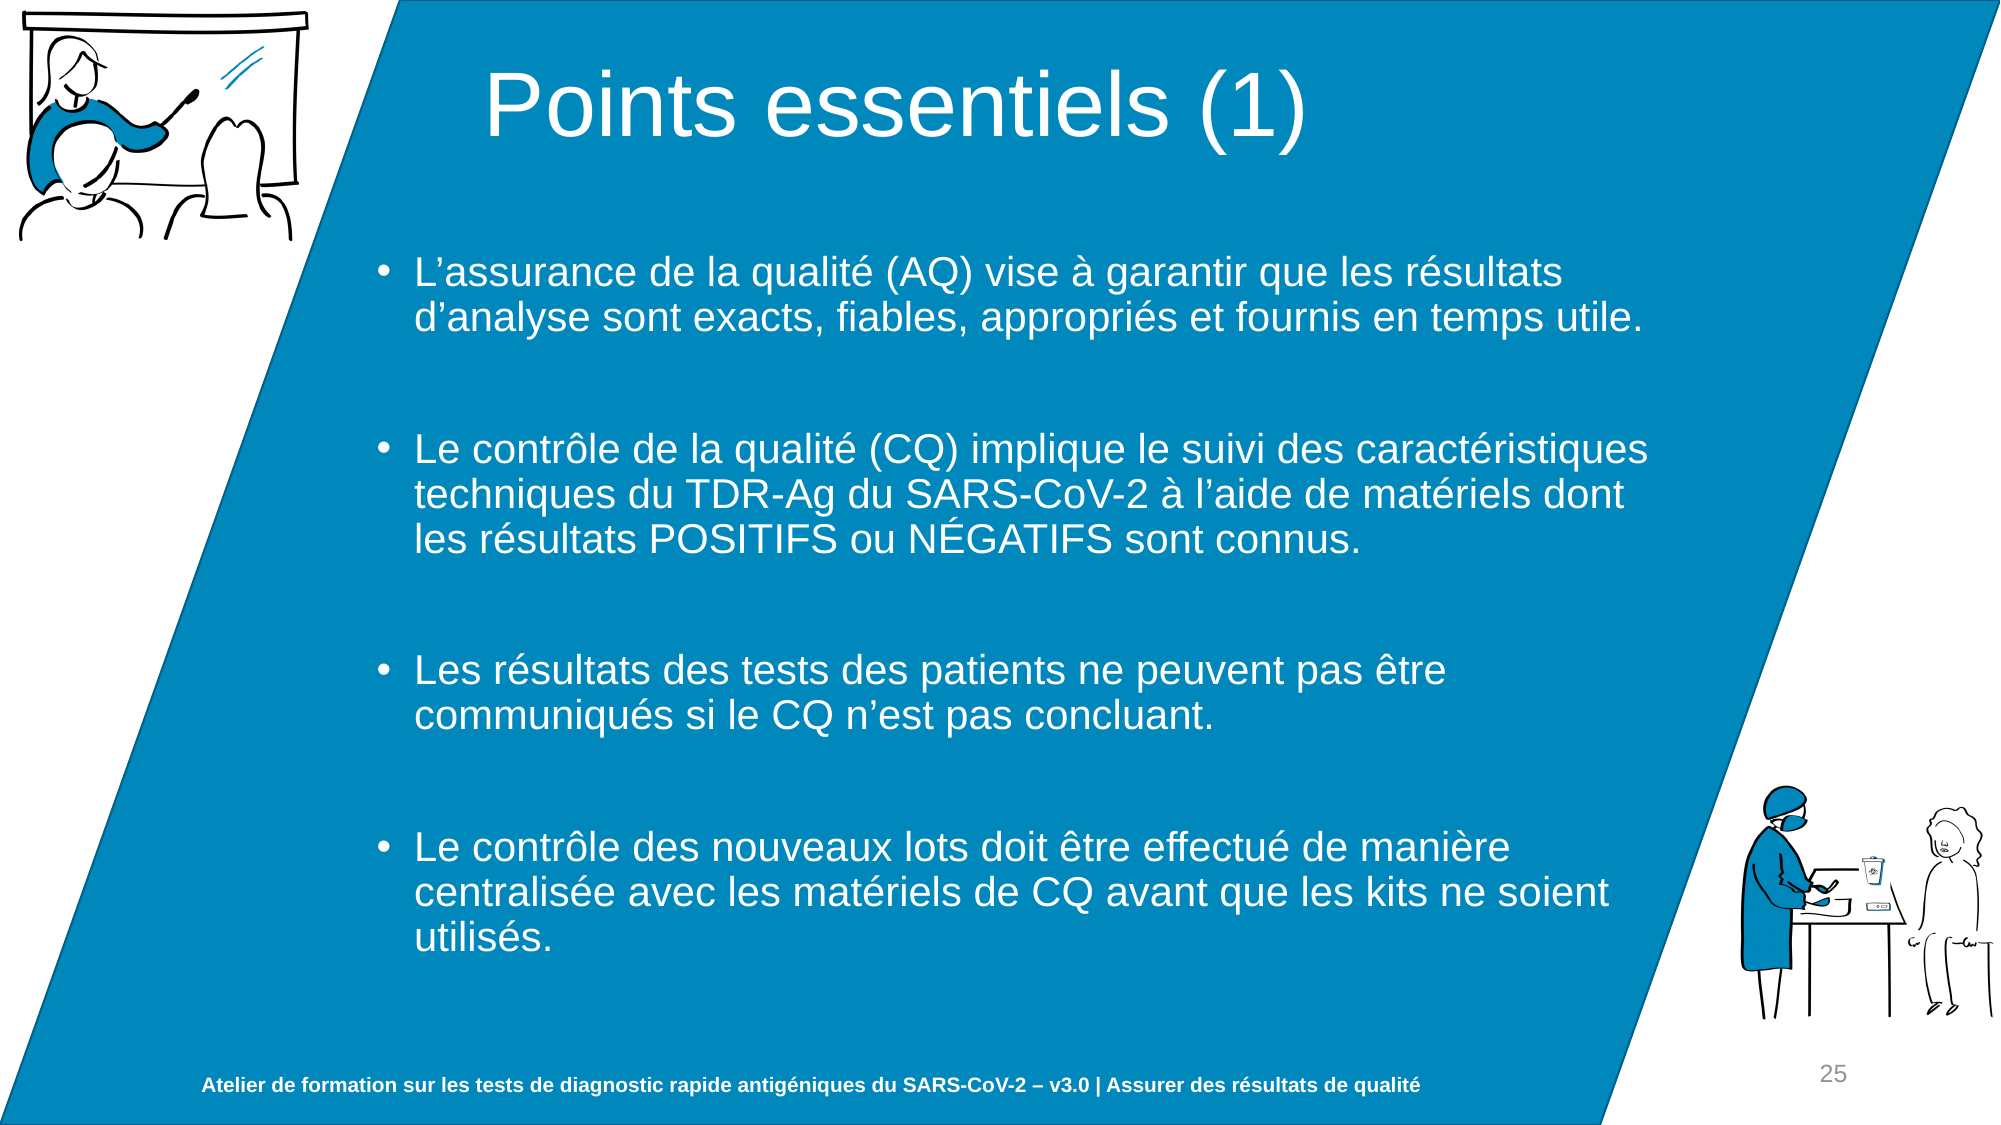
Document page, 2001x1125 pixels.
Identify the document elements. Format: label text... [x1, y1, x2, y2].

slide_number 25 [1609, 1042, 1863, 1103]
text_box Points essentiels (1) [468, 49, 1436, 205]
footer Atelier de formation sur les tests de diagnostic rapide antigéniques du SARS-CoV-2 – v3.0 | Assurer des résultats de qualité [137, 1042, 1485, 1125]
picture [1736, 777, 1994, 1025]
text_box L’assurance de la qualité (AQ) vise à garantir que les résultats d’analyse sont exacts, fiables, appropriés et fournis en temps utile. Le contrôle de la qualité (CQ) implique le suivi des caractéristiques techniques du TDR-Ag du SARS-CoV-2 à l’aide de matériels dont les résultats POSITIFS ou NÉGATIFS sont connus. Les résultats des tests des patients ne peuvent pas être communiqués si le CQ n’est pas concluant. Le contrôle des nouveaux lots doit être effectué de manière centralisée avec les matériels de CQ avant que les kits ne soient utilisés. [361, 243, 1668, 972]
text_box [0, 0, 2000, 1125]
picture [0, 0, 325, 255]
